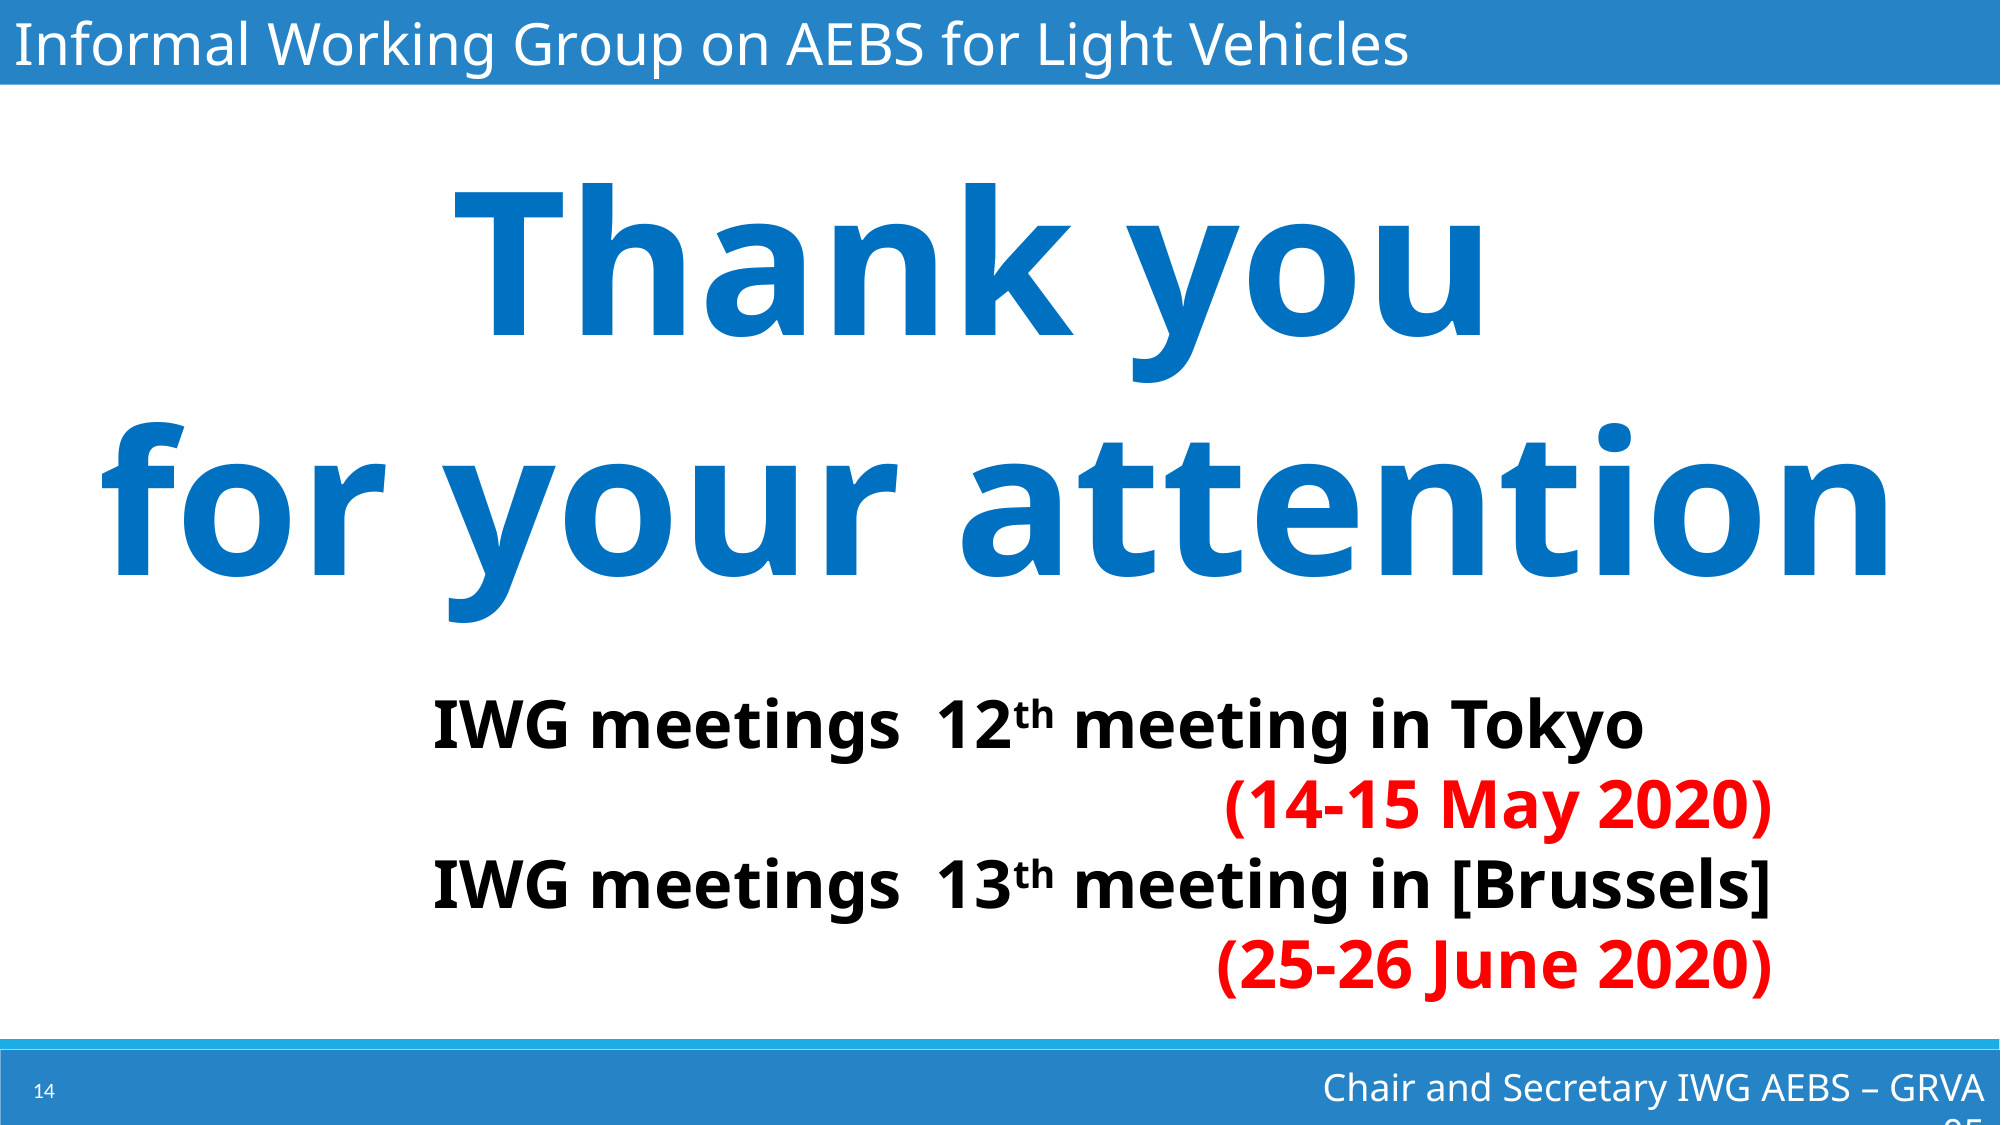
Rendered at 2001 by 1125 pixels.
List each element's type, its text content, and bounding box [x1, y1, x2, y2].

text_box IWG meetings 12th meeting in Tokyo (14-15 May 2020) IWG meetings 13th meeting in [Brussels] (25-26 June 2020) [418, 674, 1788, 1010]
text_box Informal Working Group on AEBS for Light Vehicles [0, 0, 2000, 85]
text_box Thank you for your attention [21, 127, 1979, 623]
text_box Chair and Secretary IWG AEBS – GRVA 05 [1263, 1056, 2000, 1125]
slide_number 14 [0, 1059, 70, 1120]
